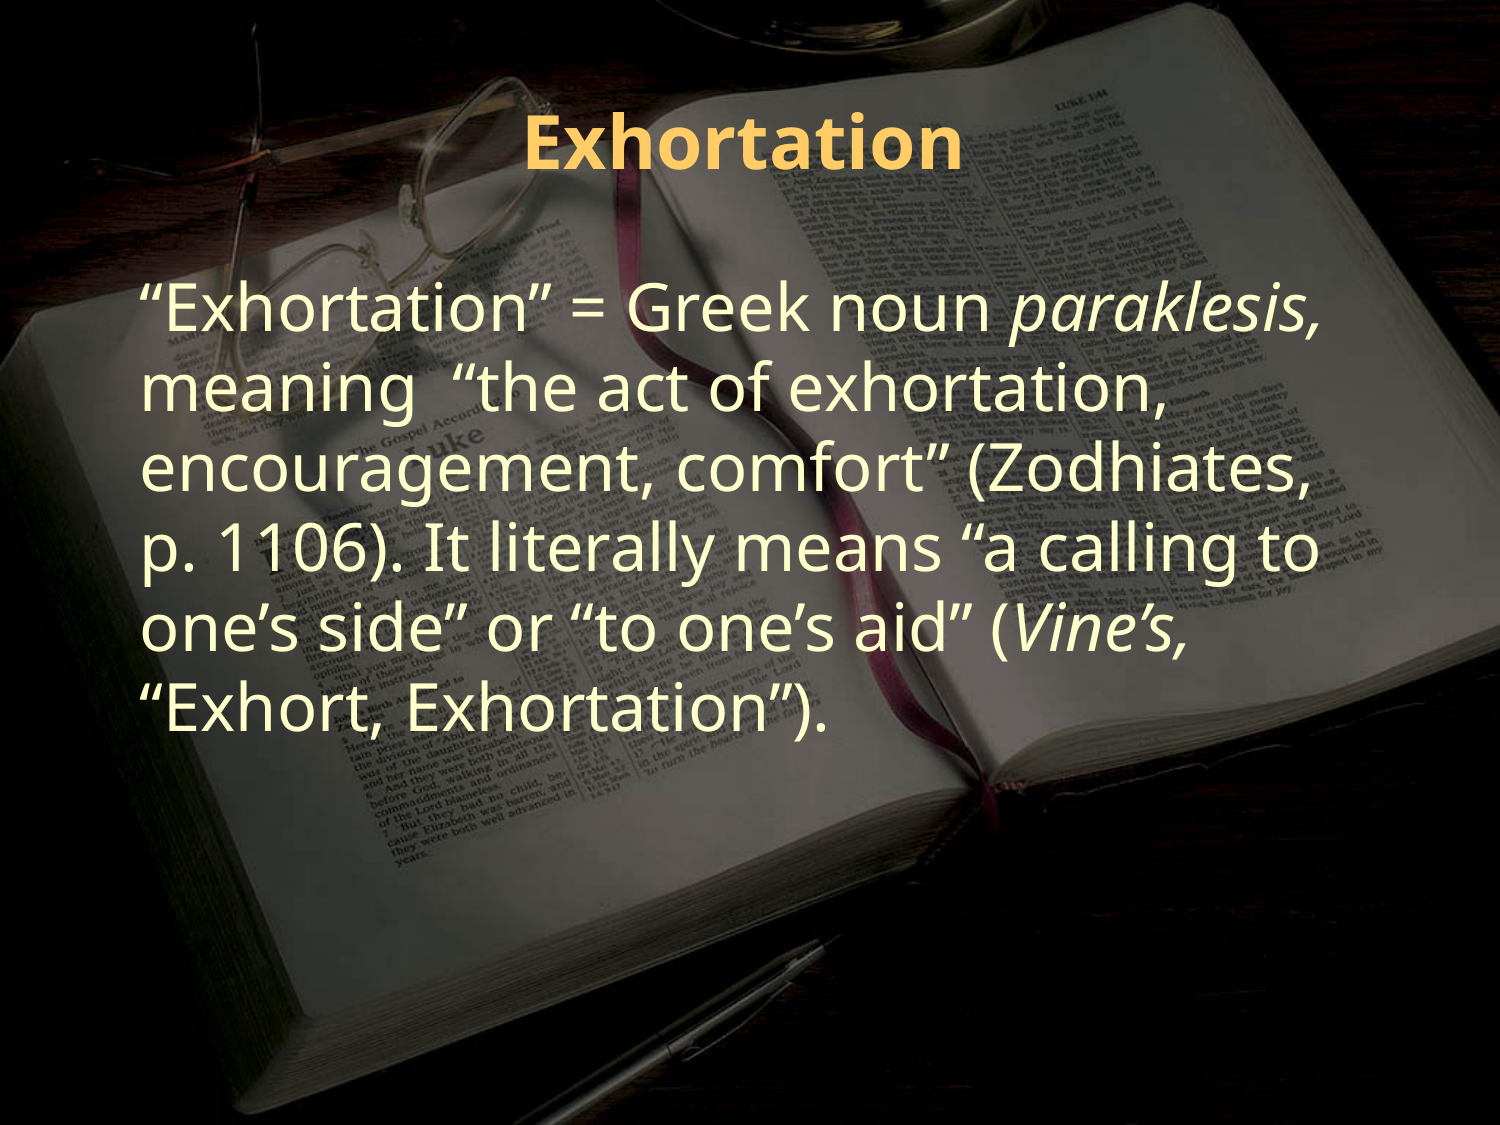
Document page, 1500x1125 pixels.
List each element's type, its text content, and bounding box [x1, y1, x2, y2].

picture [0, 0, 1500, 1125]
text_box Exhortation “Exhortation” = Greek noun paraklesis, meaning “the act of exhortation, encouragement, comfort” (Zodhiates, p. 1106). It literally means “a calling to one’s side” or “to one’s aid” (Vine’s, “Exhort, Exhortation”). [125, 87, 1363, 752]
